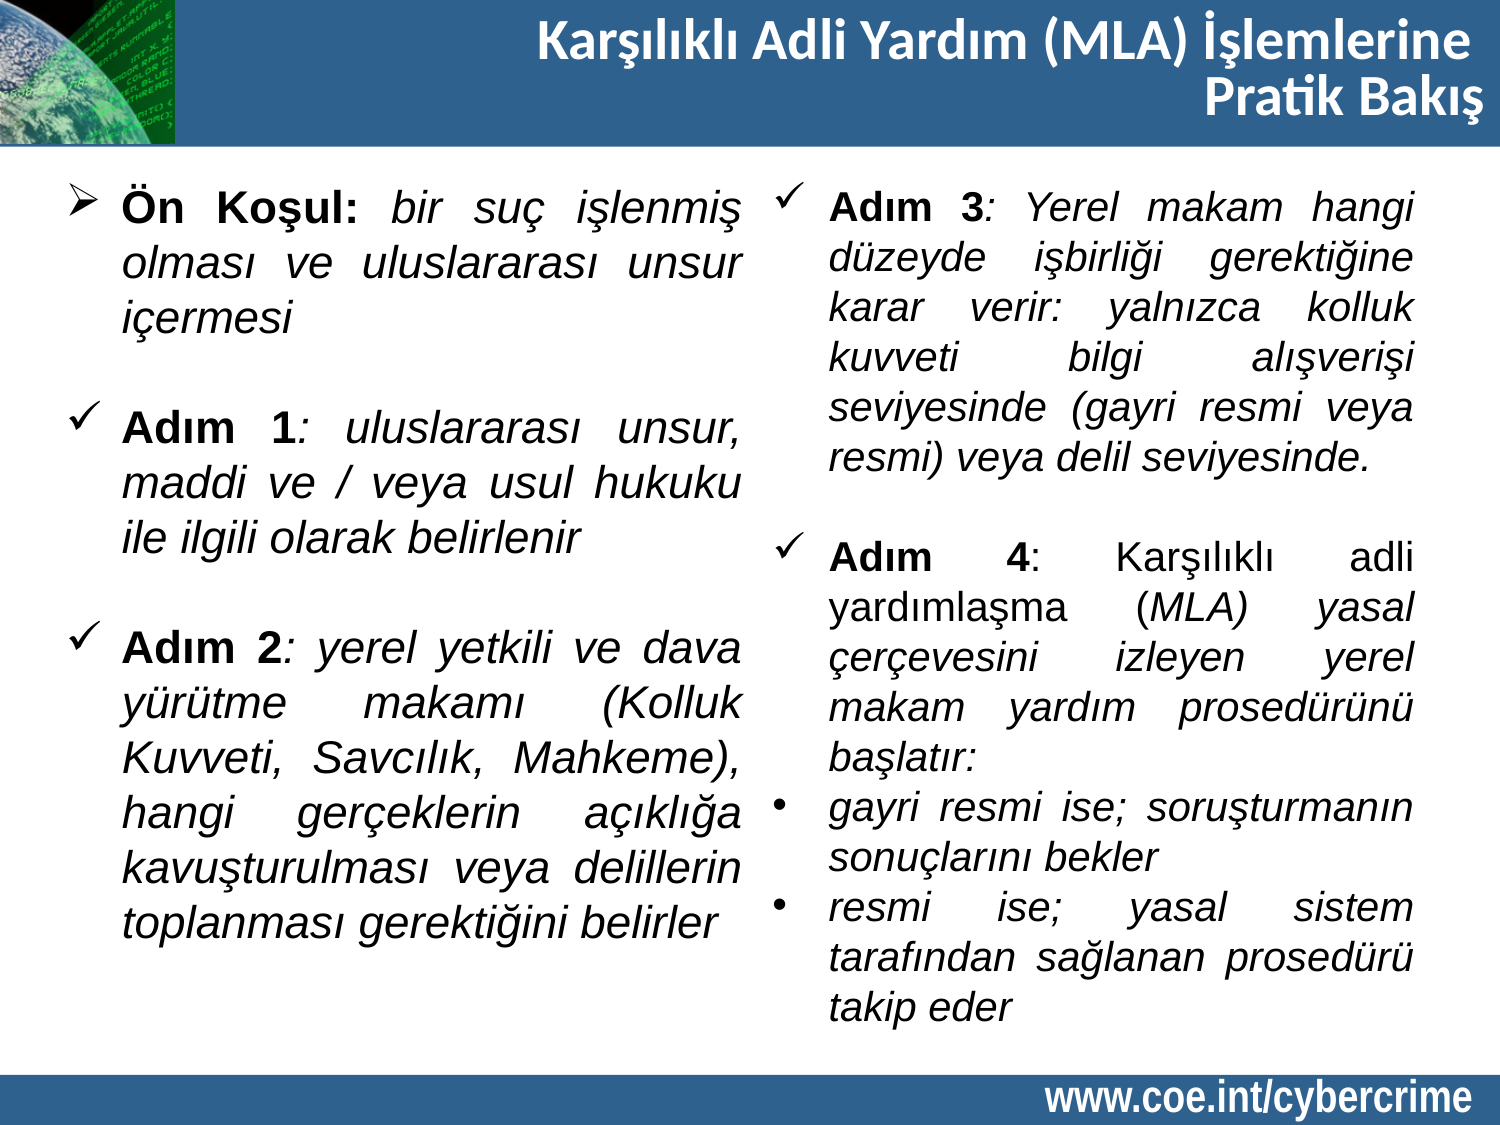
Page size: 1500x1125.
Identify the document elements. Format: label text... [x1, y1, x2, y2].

picture [0, 0, 175, 144]
text_box Adım 3: Yerel makam hangi düzeyde işbirliği gerektiğine karar verir: yalnızca kolluk kuvveti bilgi alışverişi seviyesinde (gayri resmi veya resmi) veya delil seviyesinde. Adım 4: Karşılıklı adli yardımlaşma (MLA) yasal çerçevesini izleyen yerel makam yardım prosedürünü başlatır: gayri resmi ise; soruşturmanın sonuçlarını bekler resmi ise; yasal sistem tarafından sağlanan prosedürü takip eder [757, 171, 1430, 1037]
text_box Ön Koşul: bir suç işlenmiş olması ve uluslararası unsur içermesi Adım 1: uluslararası unsur, maddi ve / veya usul hukuku ile ilgili olarak belirlenir Adım 2: yerel yetkili ve dava yürütme makamı (Kolluk Kuvveti, Savcılık, Mahkeme), hangi gerçeklerin açıklığa kavuşturulması veya delillerin toplanması gerektiğini belirler [50, 170, 758, 1011]
text_box [0, 1073, 1030, 1125]
text_box www.coe.int/cybercrime [1030, 1059, 1500, 1125]
text_box Karşılıklı Adli Yardım (MLA) İşlemlerine Pratik Bakış [177, 0, 1500, 149]
